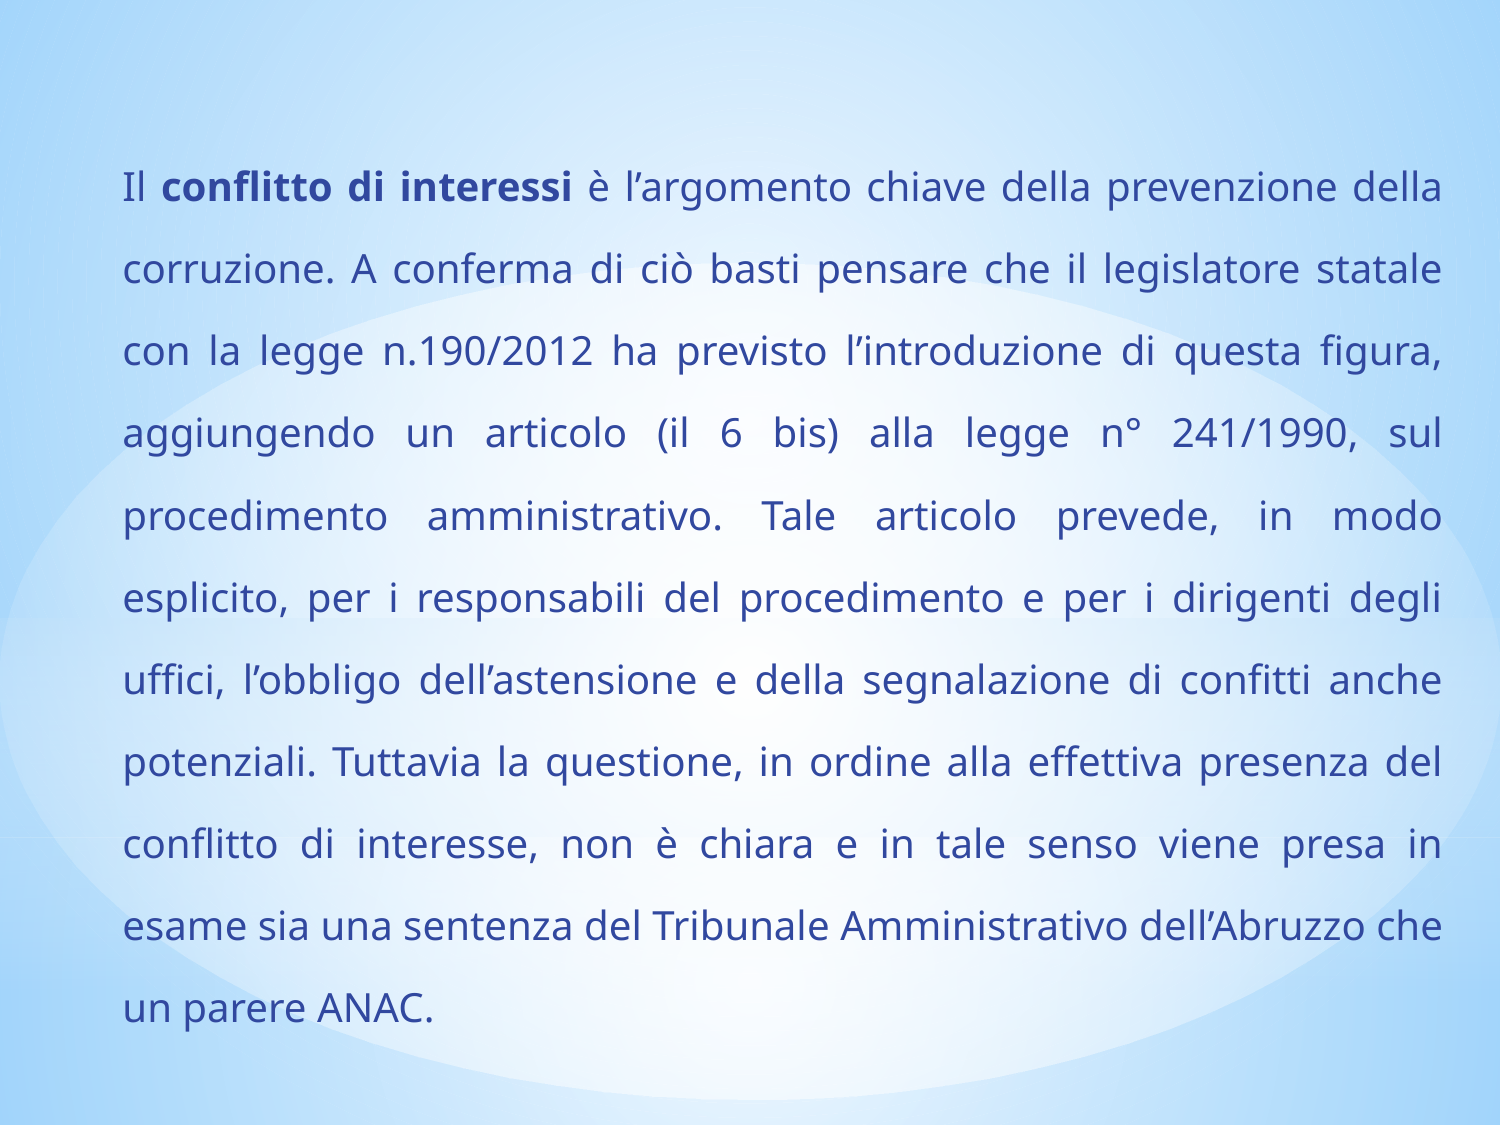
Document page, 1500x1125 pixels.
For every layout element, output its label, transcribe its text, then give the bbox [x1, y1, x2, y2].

list Il conflitto di interessi è l’argomento chiave della prevenzione della corruzione. A conferma di ciò basti pensare che il legislatore statale con la legge n.190/2012 ha previsto l’introduzione di questa figura, aggiungendo un articolo (il 6 bis) alla legge n° 241/1990, sul procedimento amministrativo. Tale articolo prevede, in modo esplicito, per i responsabili del procedimento e per i dirigenti degli uffici, l’obbligo dell’astensione e della segnalazione di confitti anche potenziali. Tuttavia la questione, in ordine alla effettiva presenza del conflitto di interesse, non è chiara e in tale senso viene presa in esame sia una sentenza del Tribunale Amministrativo dell’Abruzzo che un parere ANAC. [100, 120, 1459, 1047]
